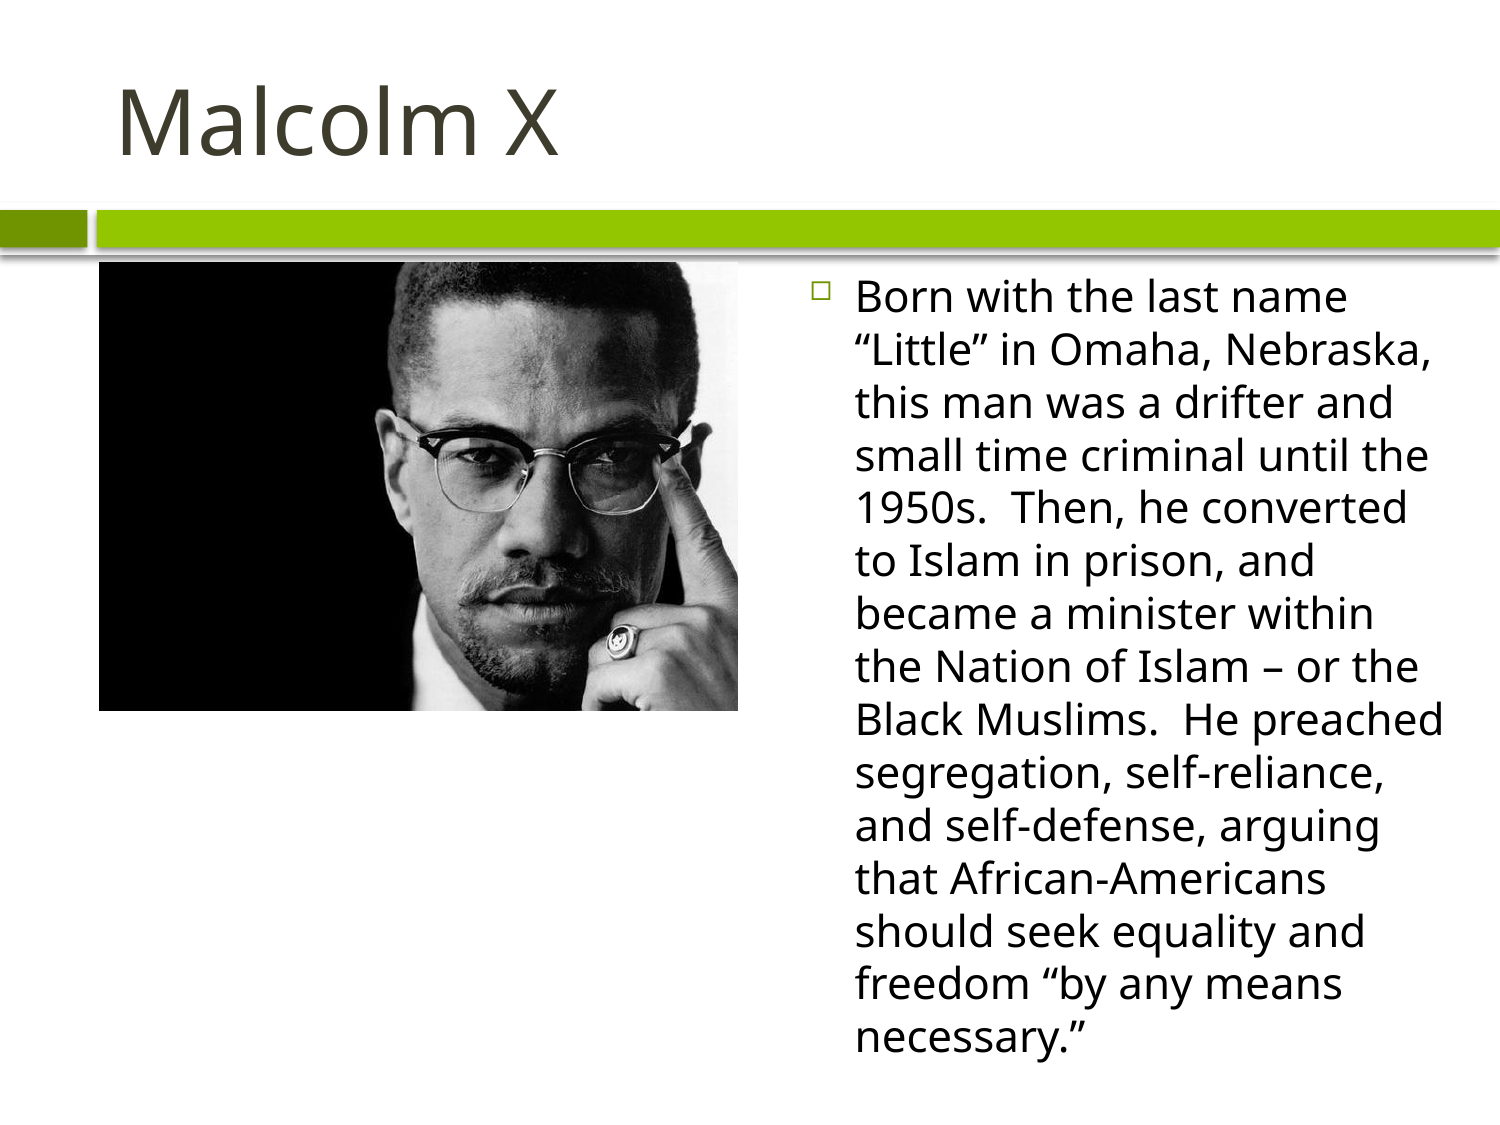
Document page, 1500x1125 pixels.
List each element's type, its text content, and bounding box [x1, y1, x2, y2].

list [99, 262, 738, 711]
title Malcolm X [99, 37, 1438, 200]
list Born with the last name “Little” in Omaha, Nebraska, this man was a drifter and small time criminal until the 1950s. Then, he converted to Islam in prison, and became a minister within the Nation of Islam – or the Black Muslims. He preached segregation, self-reliance, and self-defense, arguing that African-Americans should seek equality and freedom “by any means necessary.” [794, 260, 1463, 1075]
